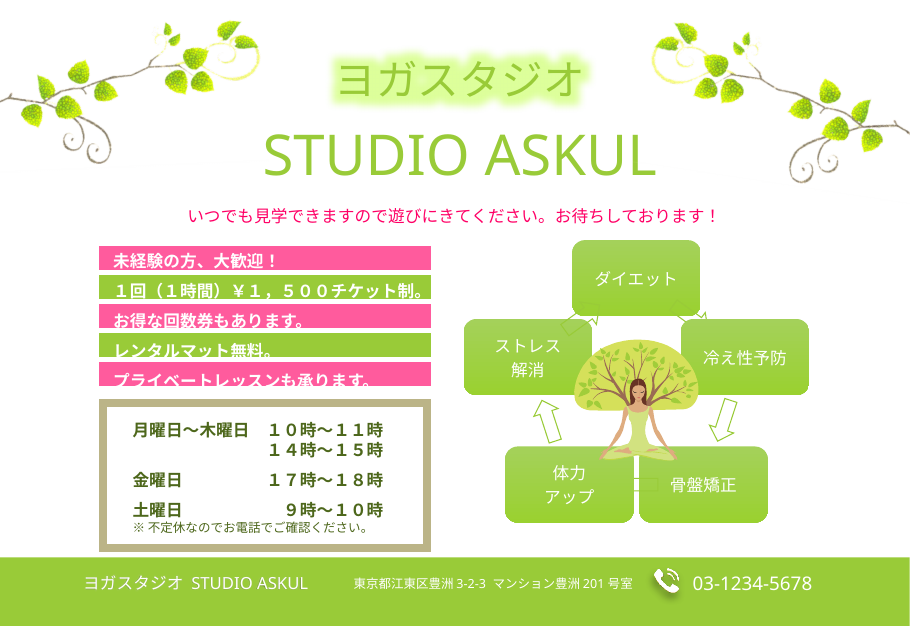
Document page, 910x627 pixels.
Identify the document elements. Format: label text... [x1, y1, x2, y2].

picture [632, 0, 910, 272]
text_box [97, 302, 105, 330]
picture [574, 339, 699, 461]
text_box [97, 331, 105, 359]
text_box STUDIO ASKUL [254, 115, 665, 191]
text_box [97, 360, 105, 388]
picture [654, 568, 679, 593]
text_box [0, 556, 910, 626]
text_box ヨガスタジオ [326, 50, 593, 108]
text_box ヨガスタジオ STUDIO ASKUL [75, 568, 317, 597]
picture [0, 0, 268, 255]
text_box [97, 397, 433, 554]
text_box 03-1234-5678 [685, 567, 820, 598]
text_box 未経験の方、大歓迎！ １回（１時間）￥１，５００チケット制。 お得な回数券もあります。 レンタルマット無料。 プライベートレッスンも承ります。 [105, 247, 379, 395]
text_box [97, 255, 105, 272]
text_box 東京都江東区豊洲3-2-3 マンション豊洲201号室 [346, 571, 650, 595]
text_box いつでも見学できますので遊びにきてください。お待ちしております！ [179, 192, 725, 230]
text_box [379, 240, 894, 545]
text_box [97, 273, 105, 301]
text_box 月曜日～木曜日 １０時～１１時 １４時～１５時 金曜日 １７時～１８時 土曜日 ９時～１０時 ※不定休なのでお電話でご確認ください。 [125, 416, 379, 539]
